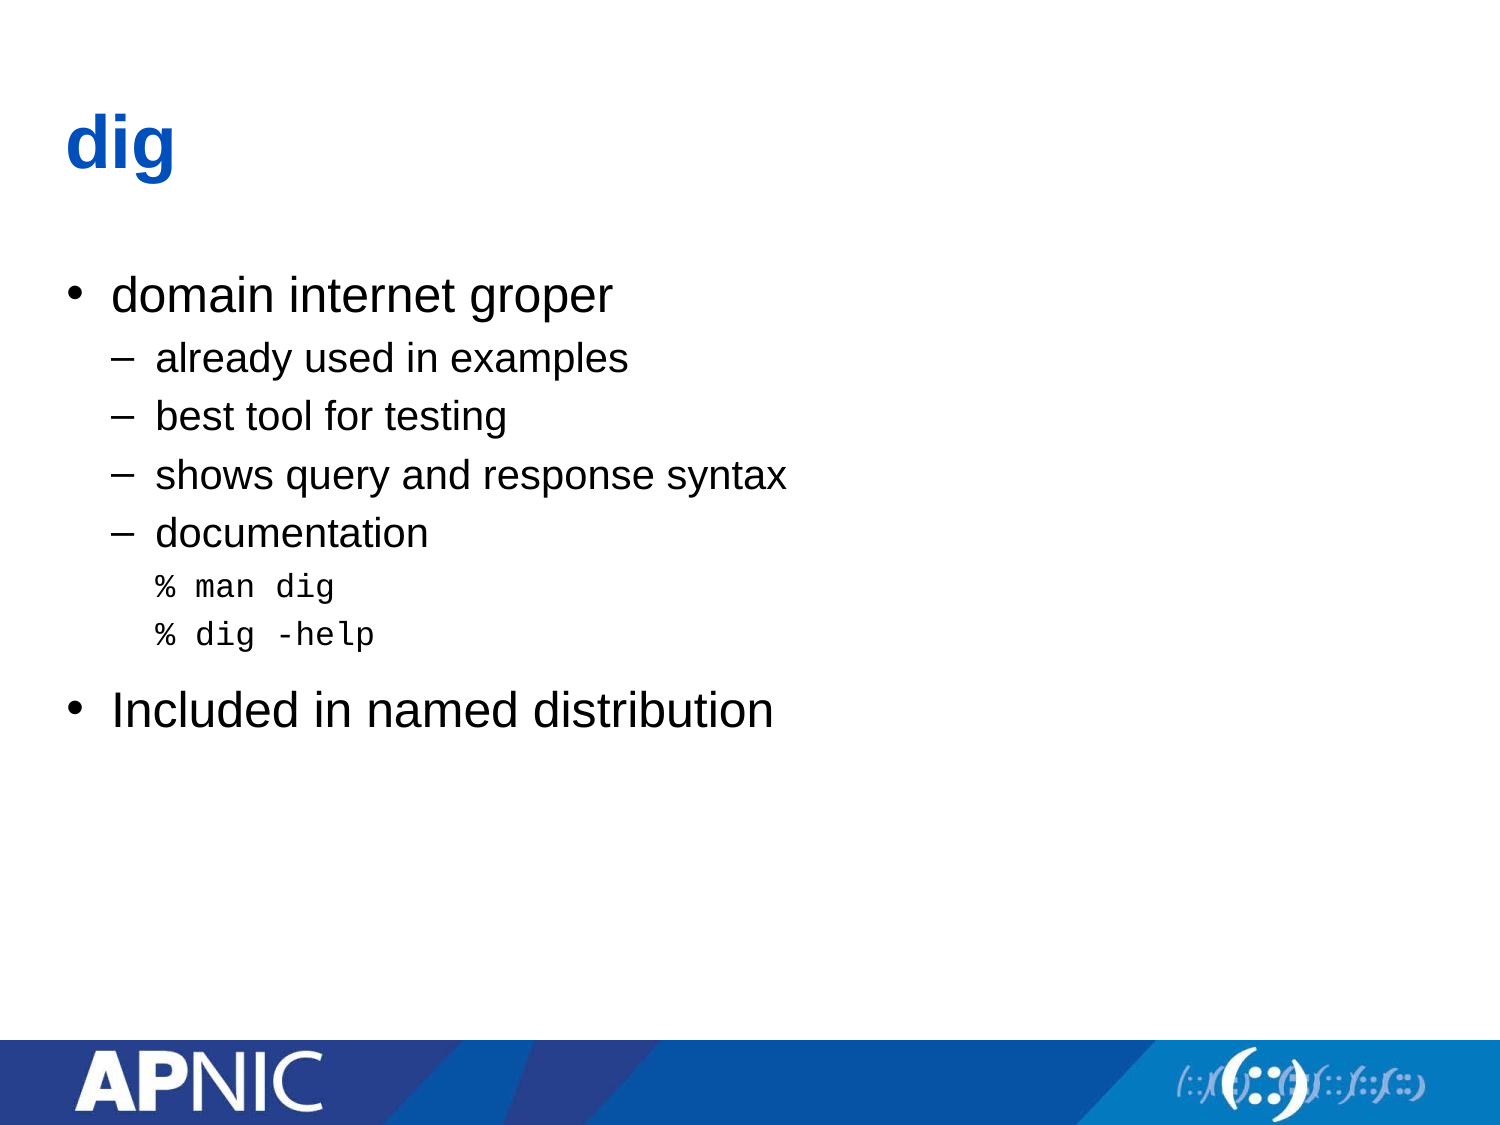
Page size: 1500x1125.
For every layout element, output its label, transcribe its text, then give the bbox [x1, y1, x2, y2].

list domain internet groper already used in examples best tool for testing shows query and response syntax documentation % man dig % dig -help Included in named distribution [66, 262, 1437, 1012]
title dig [64, 45, 1436, 233]
picture [0, 1040, 1500, 1125]
